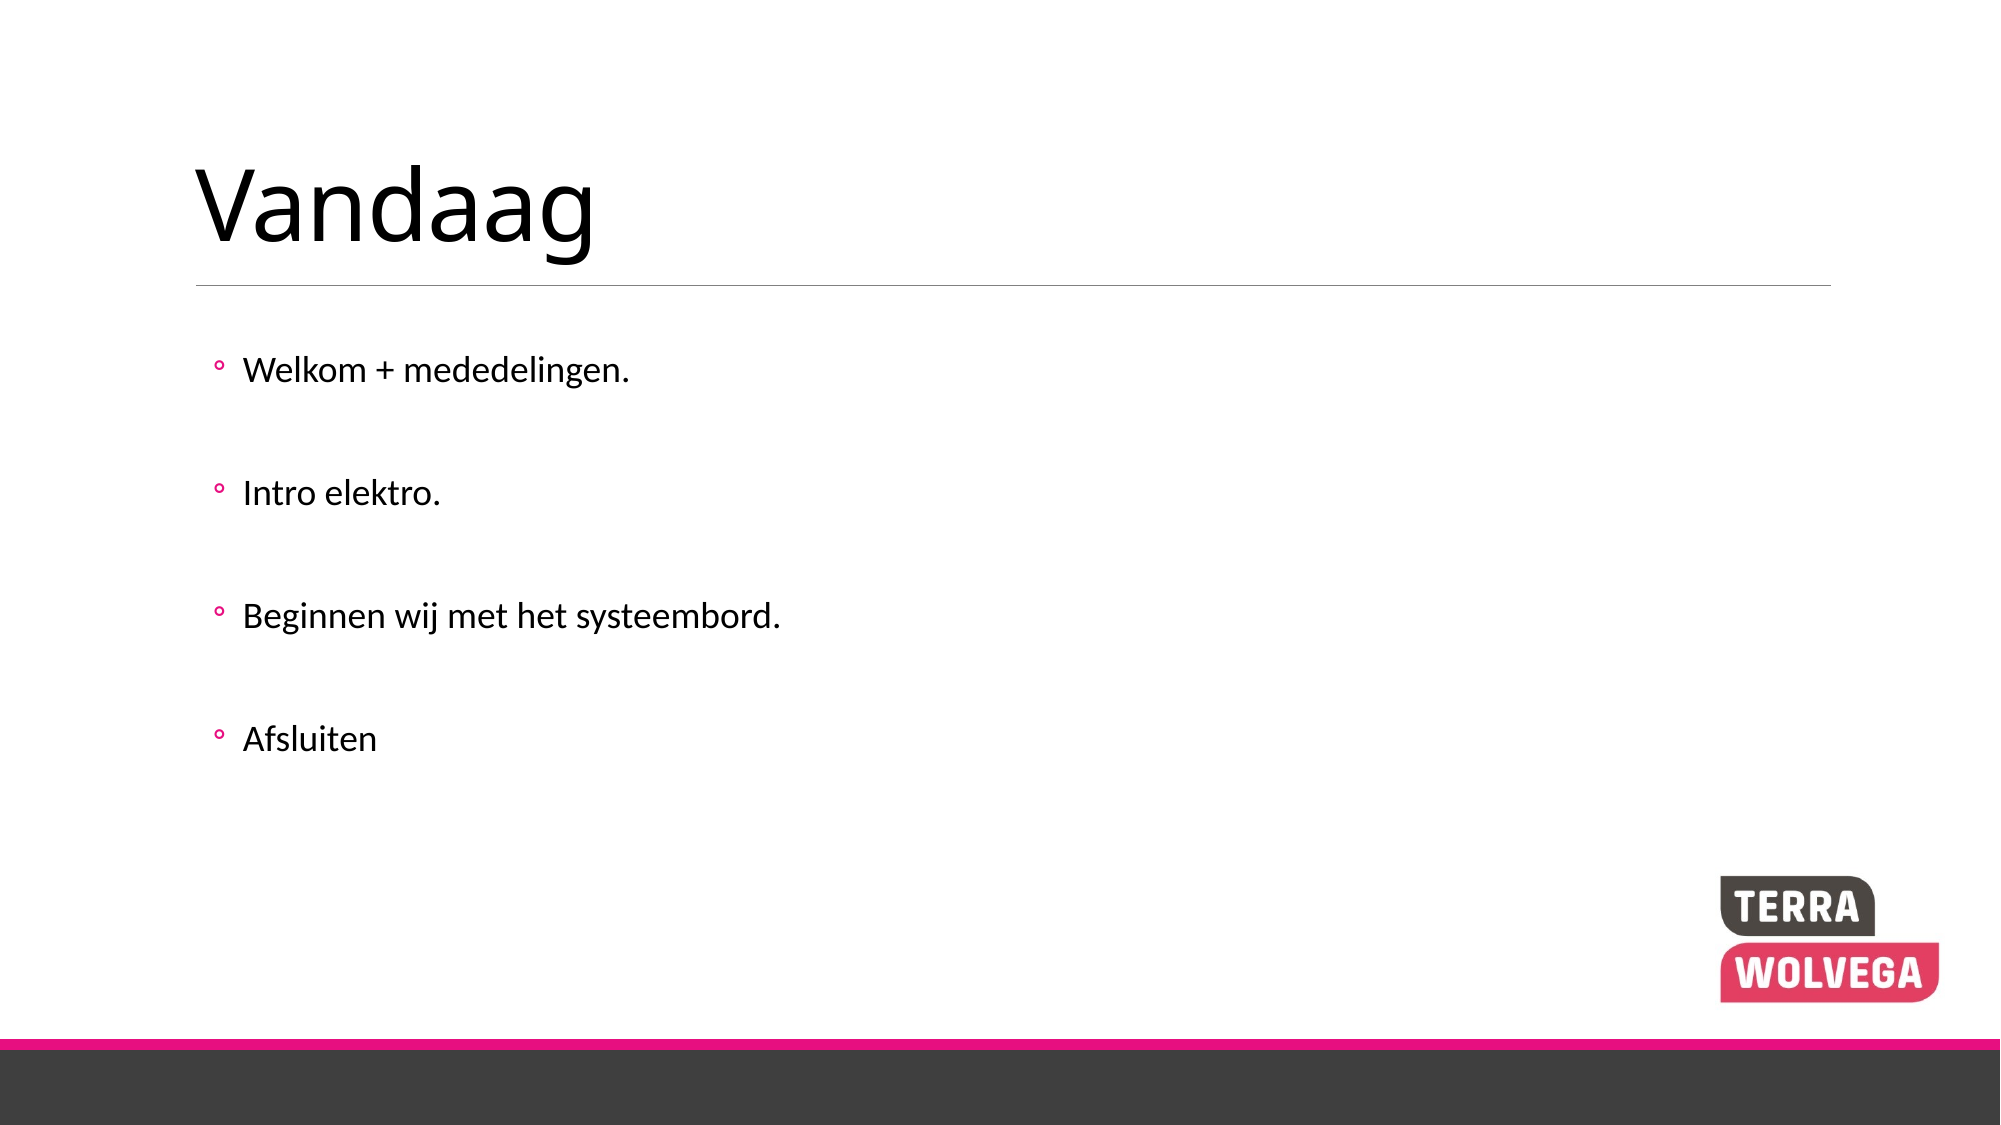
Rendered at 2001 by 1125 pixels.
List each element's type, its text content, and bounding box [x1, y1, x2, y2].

title Vandaag [180, 135, 1830, 270]
list Welkom + mededelingen. Intro elektro. Beginnen wij met het systeembord. Afsluiten [180, 293, 1830, 1125]
picture [1715, 867, 1945, 1013]
